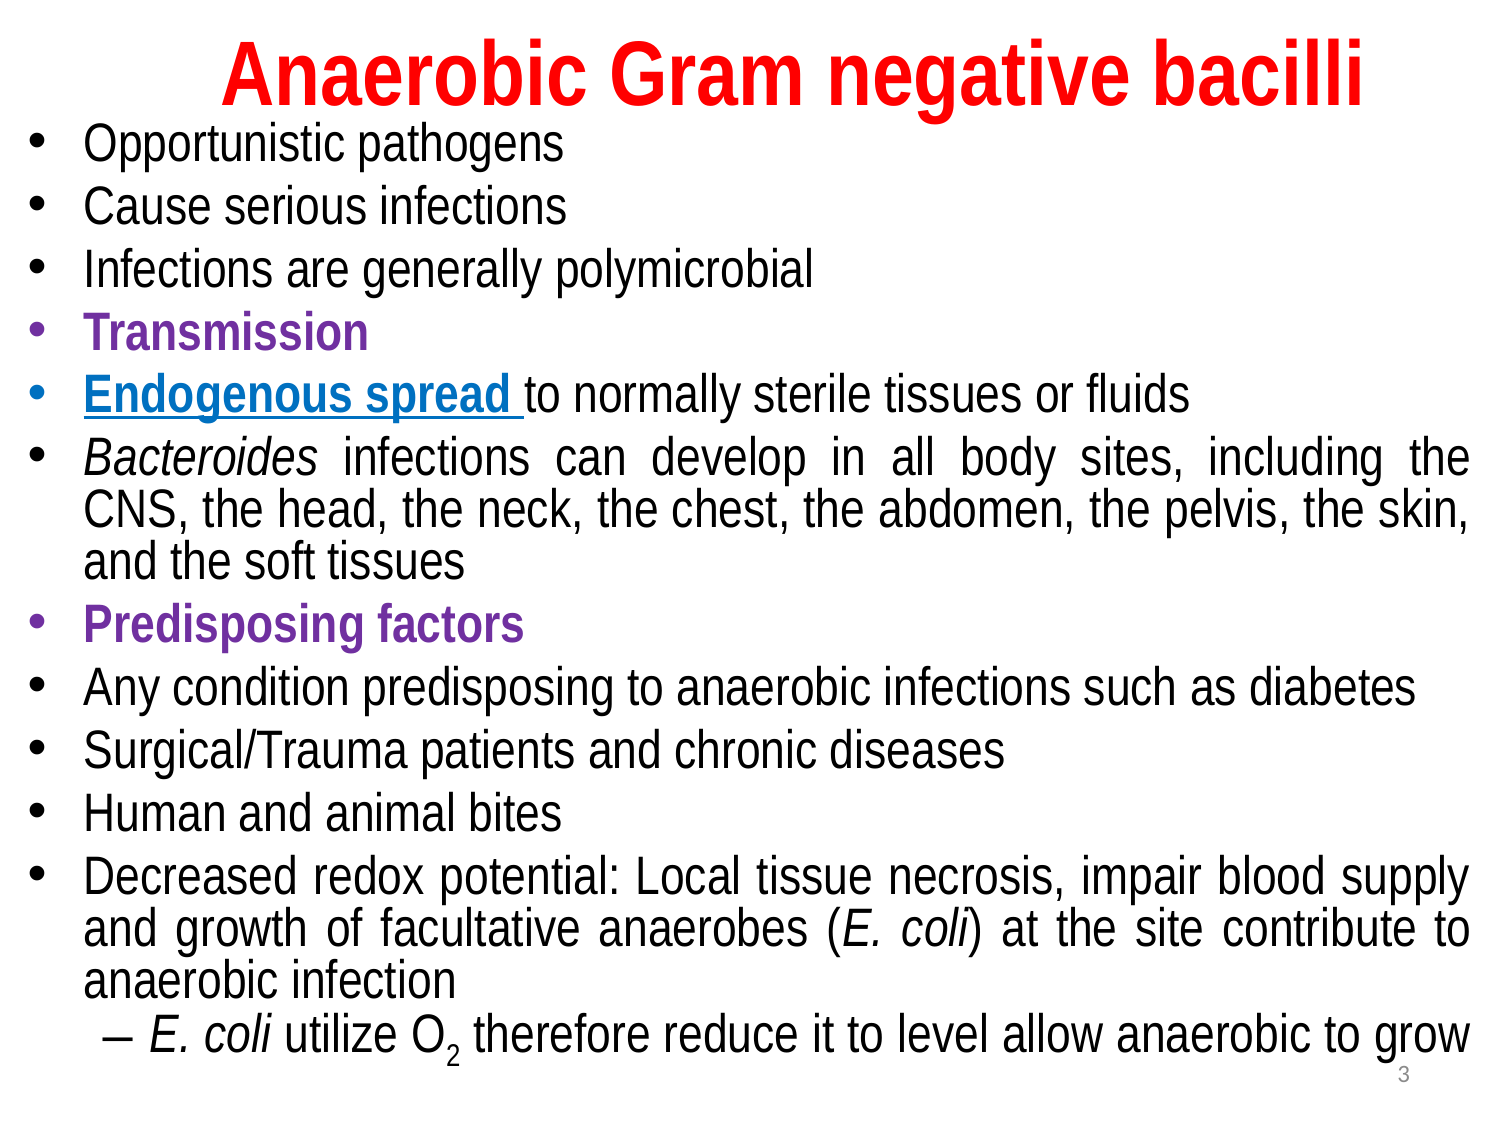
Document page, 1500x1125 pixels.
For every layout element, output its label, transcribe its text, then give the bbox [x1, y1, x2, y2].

title Anaerobic Gram negative bacilli [112, 24, 1475, 112]
slide_number 3 [1074, 1042, 1425, 1103]
footer [512, 1042, 988, 1103]
list Opportunistic pathogens Cause serious infections Infections are generally polymicrobial Transmission Endogenous spread to normally sterile tissues or fluids Bacteroides infections can develop in all body sites, including the CNS, the head, the neck, the chest, the abdomen, the pelvis, the skin, and the soft tissues Predisposing factors Any condition predisposing to anaerobic infections such as diabetes Surgical/Trauma patients and chronic diseases Human and animal bites Decreased redox potential: Local tissue necrosis, impair blood supply and growth of facultative anaerobes (E. coli) at the site contribute to anaerobic infection E. coli utilize O2 therefore reduce it to level allow anaerobic to grow [12, 112, 1488, 1113]
